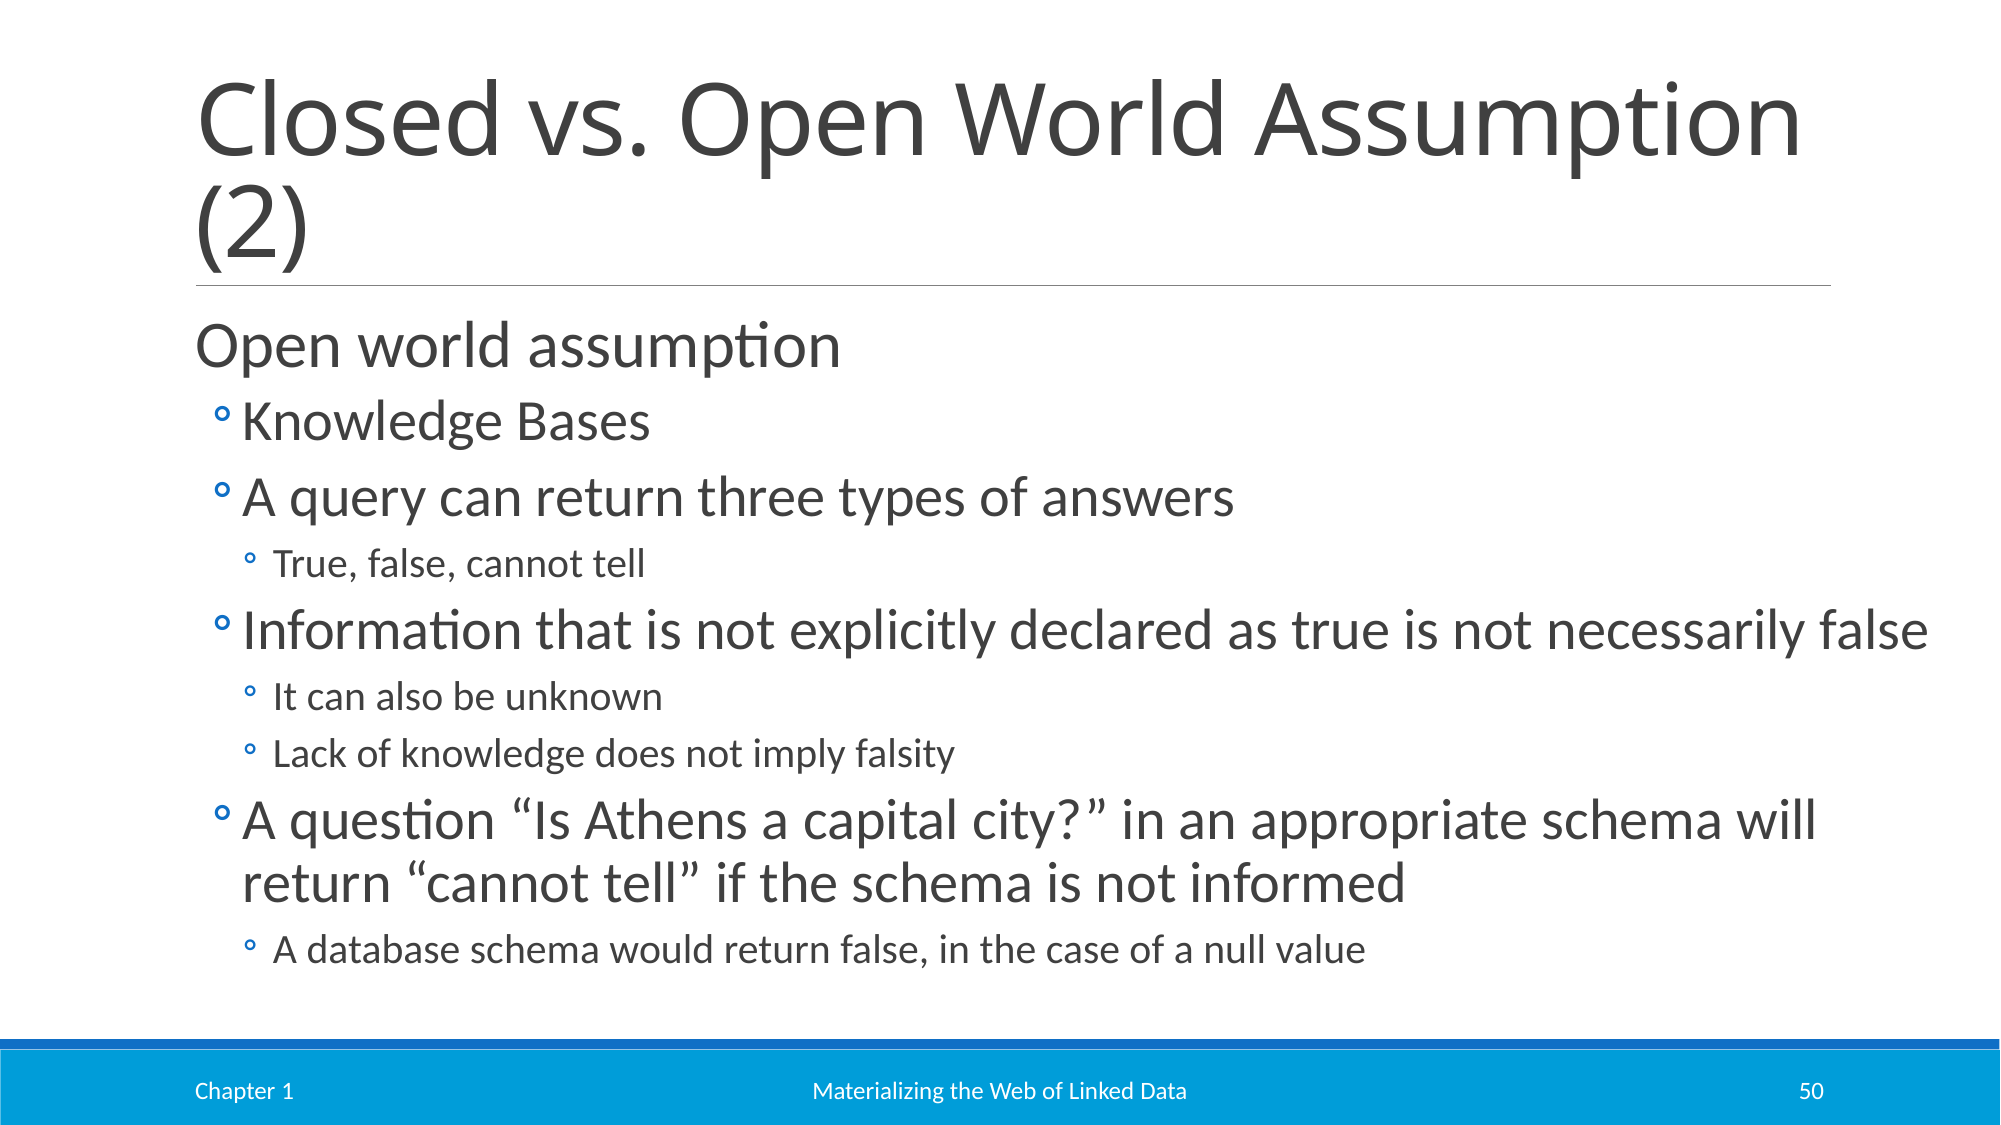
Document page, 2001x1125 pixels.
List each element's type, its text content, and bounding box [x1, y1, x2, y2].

title Closed vs. Open World Assumption (2) [180, 47, 1830, 285]
slide_number Chapter 1 [180, 1059, 586, 1120]
slide_number 50 [1624, 1059, 1840, 1120]
footer Materializing the Web of Linked Data [604, 1059, 1396, 1120]
list Open world assumption Knowledge Bases A query can return three types of answers True, false, cannot tell Information that is not explicitly declared as true is not necessarily false It can also be unknown Lack of knowledge does not imply falsity A question “Is Athens a capital city?” in an appropriate schema will return “cannot tell” if the schema is not informed A database schema would return false, in the case of a null value [180, 302, 1954, 963]
